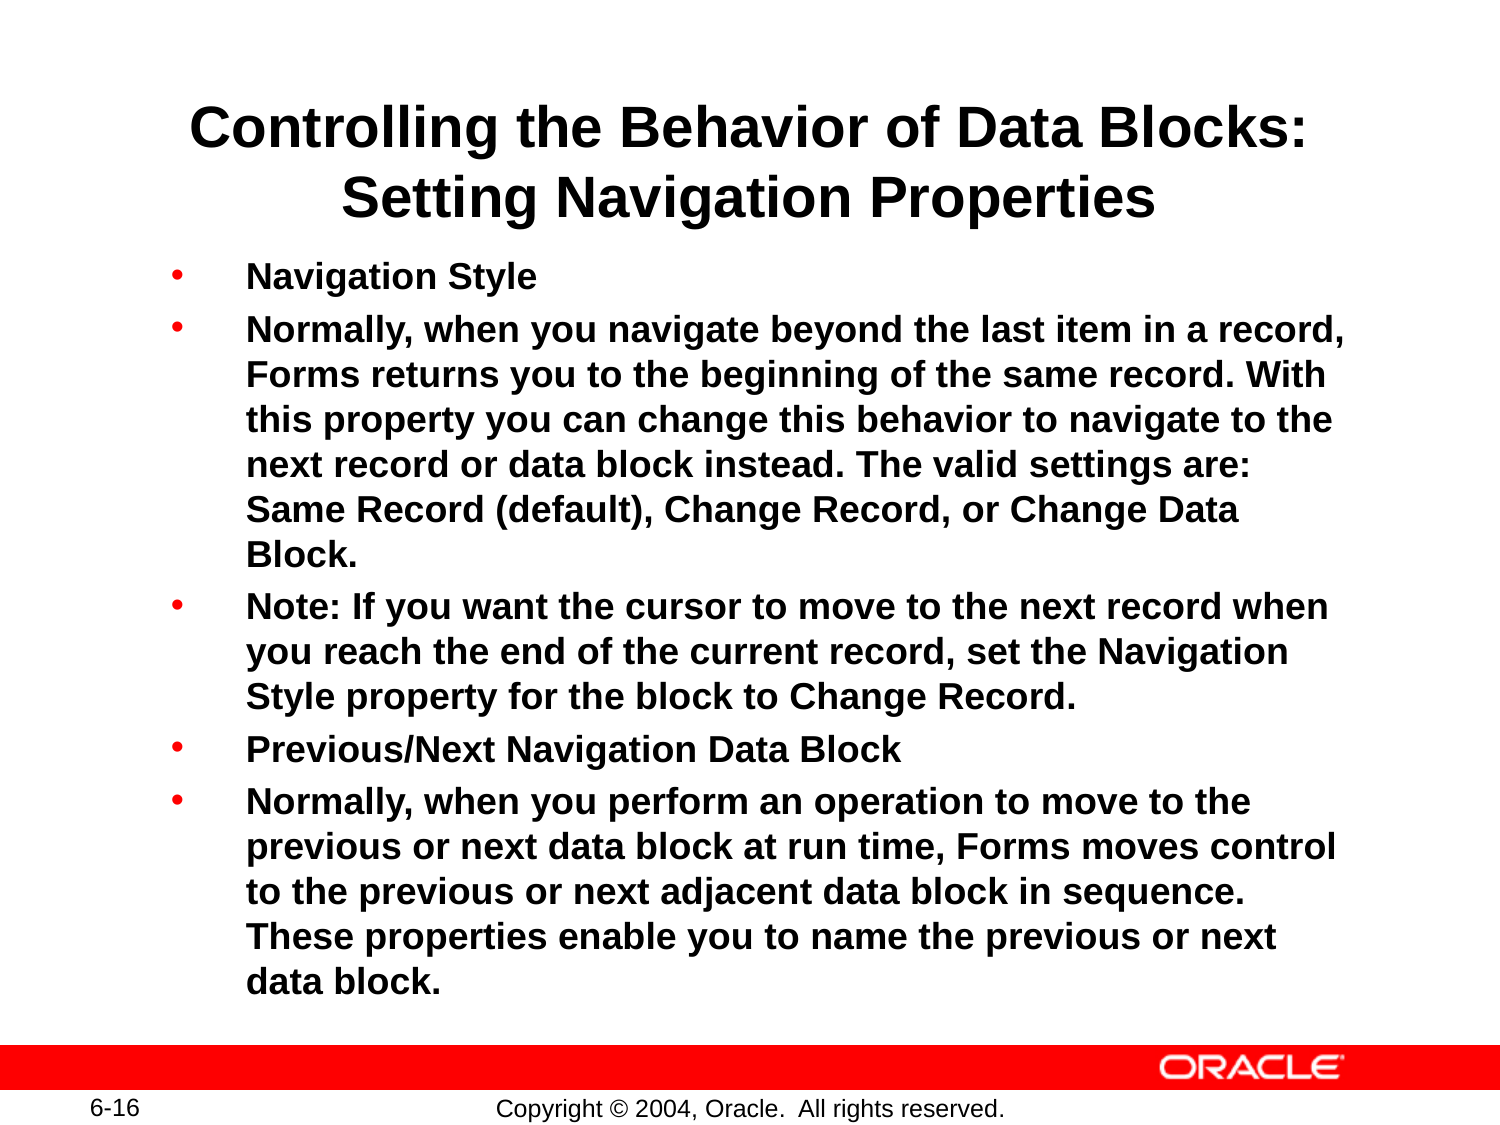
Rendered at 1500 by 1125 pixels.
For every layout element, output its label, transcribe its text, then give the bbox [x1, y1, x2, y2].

title Controlling the Behavior of Data Blocks: Setting Navigation Properties [149, 87, 1351, 232]
list Navigation Style Normally, when you navigate beyond the last item in a record, Forms returns you to the beginning of the same record. With this property you can change this behavior to navigate to the next record or data block instead. The valid settings are: Same Record (default), Change Record, or Change Data Block. Note: If you want the cursor to move to the next record when you reach the end of the current record, set the Navigation Style property for the block to Change Record. Previous/Next Navigation Data Block Normally, when you perform an operation to move to the previous or next data block at run time, Forms moves control to the previous or next adjacent data block in sequence. These properties enable you to name the previous or next data block. [149, 249, 1359, 1018]
